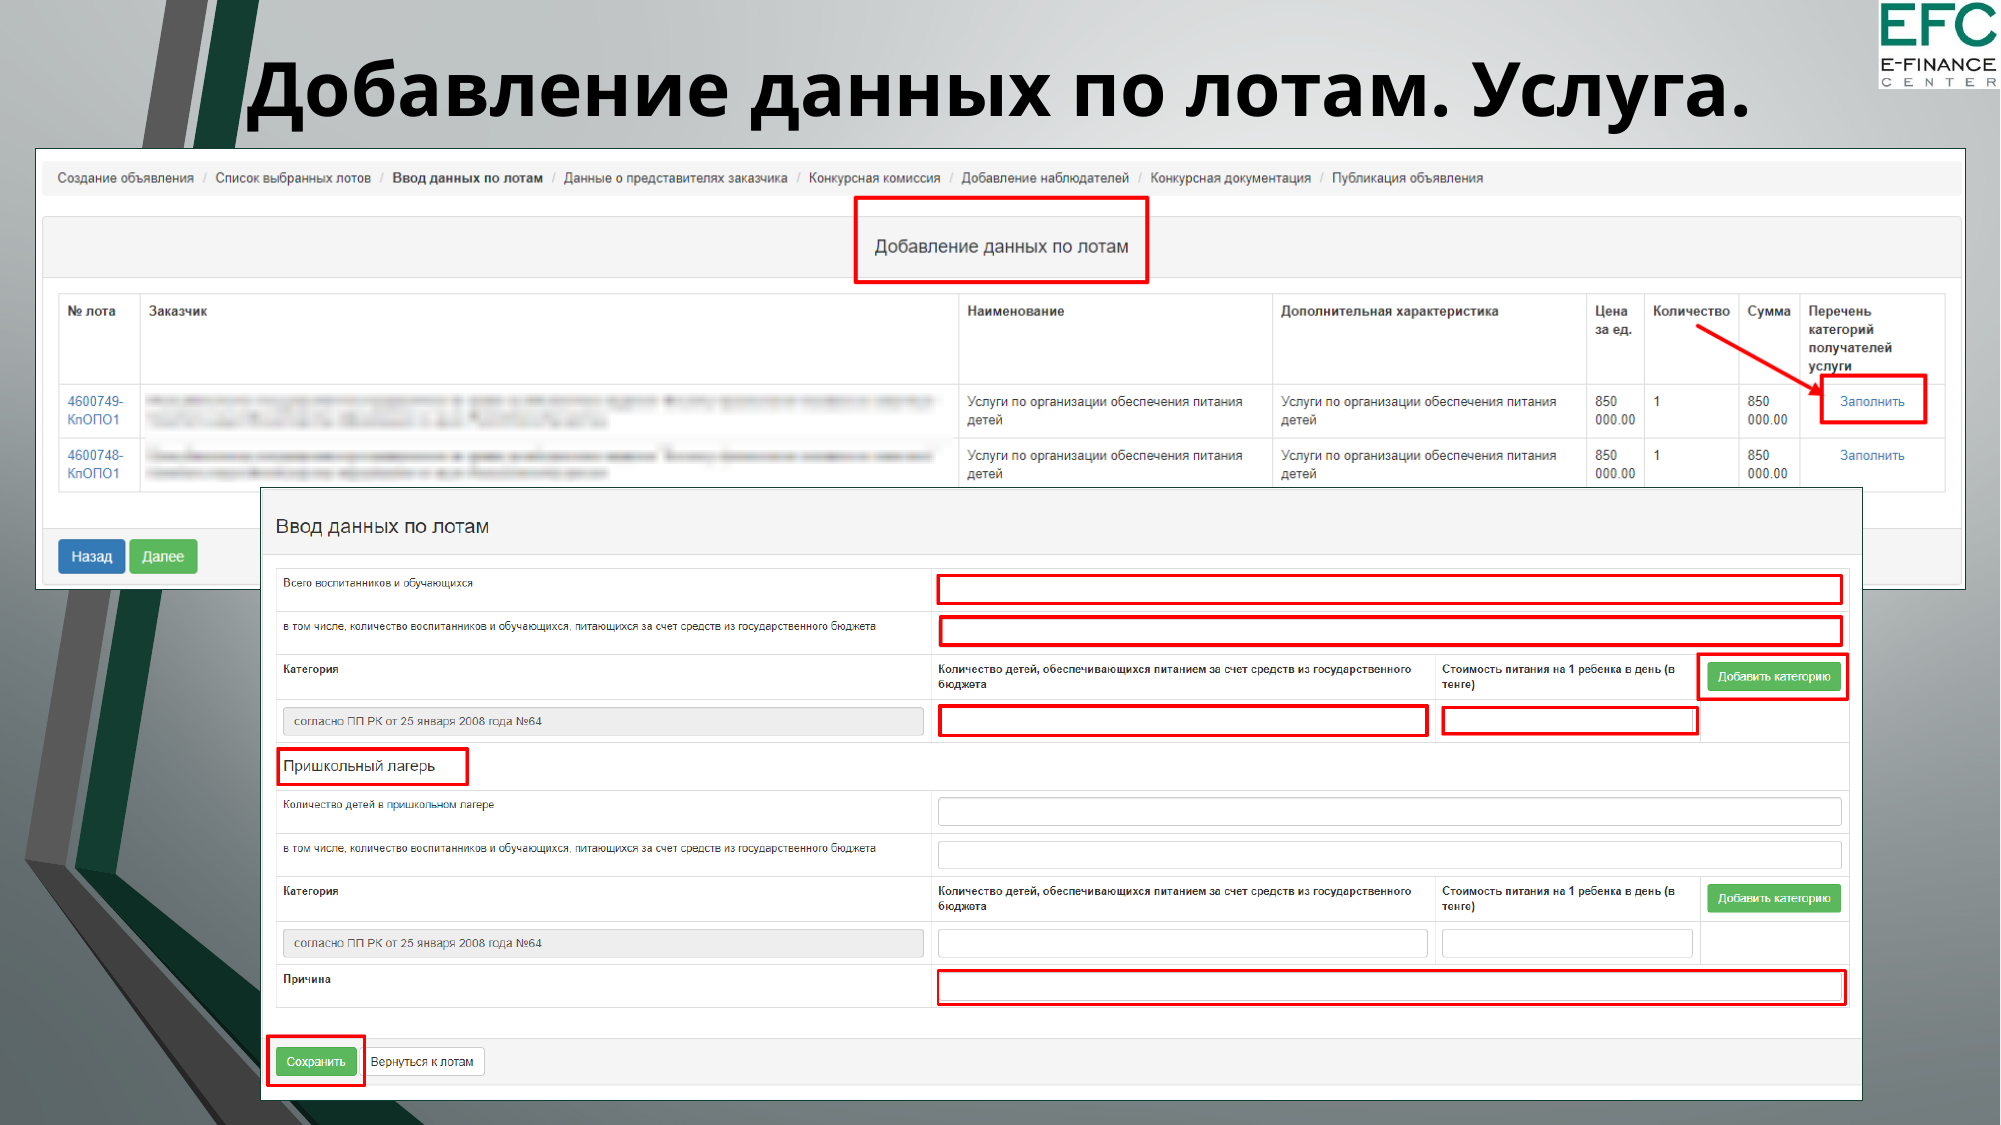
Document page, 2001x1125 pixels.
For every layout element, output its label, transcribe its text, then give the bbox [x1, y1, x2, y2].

picture [1878, 0, 2001, 90]
title Добавление данных по лотам. Услуга. [137, 23, 1863, 148]
picture [34, 148, 1966, 1102]
